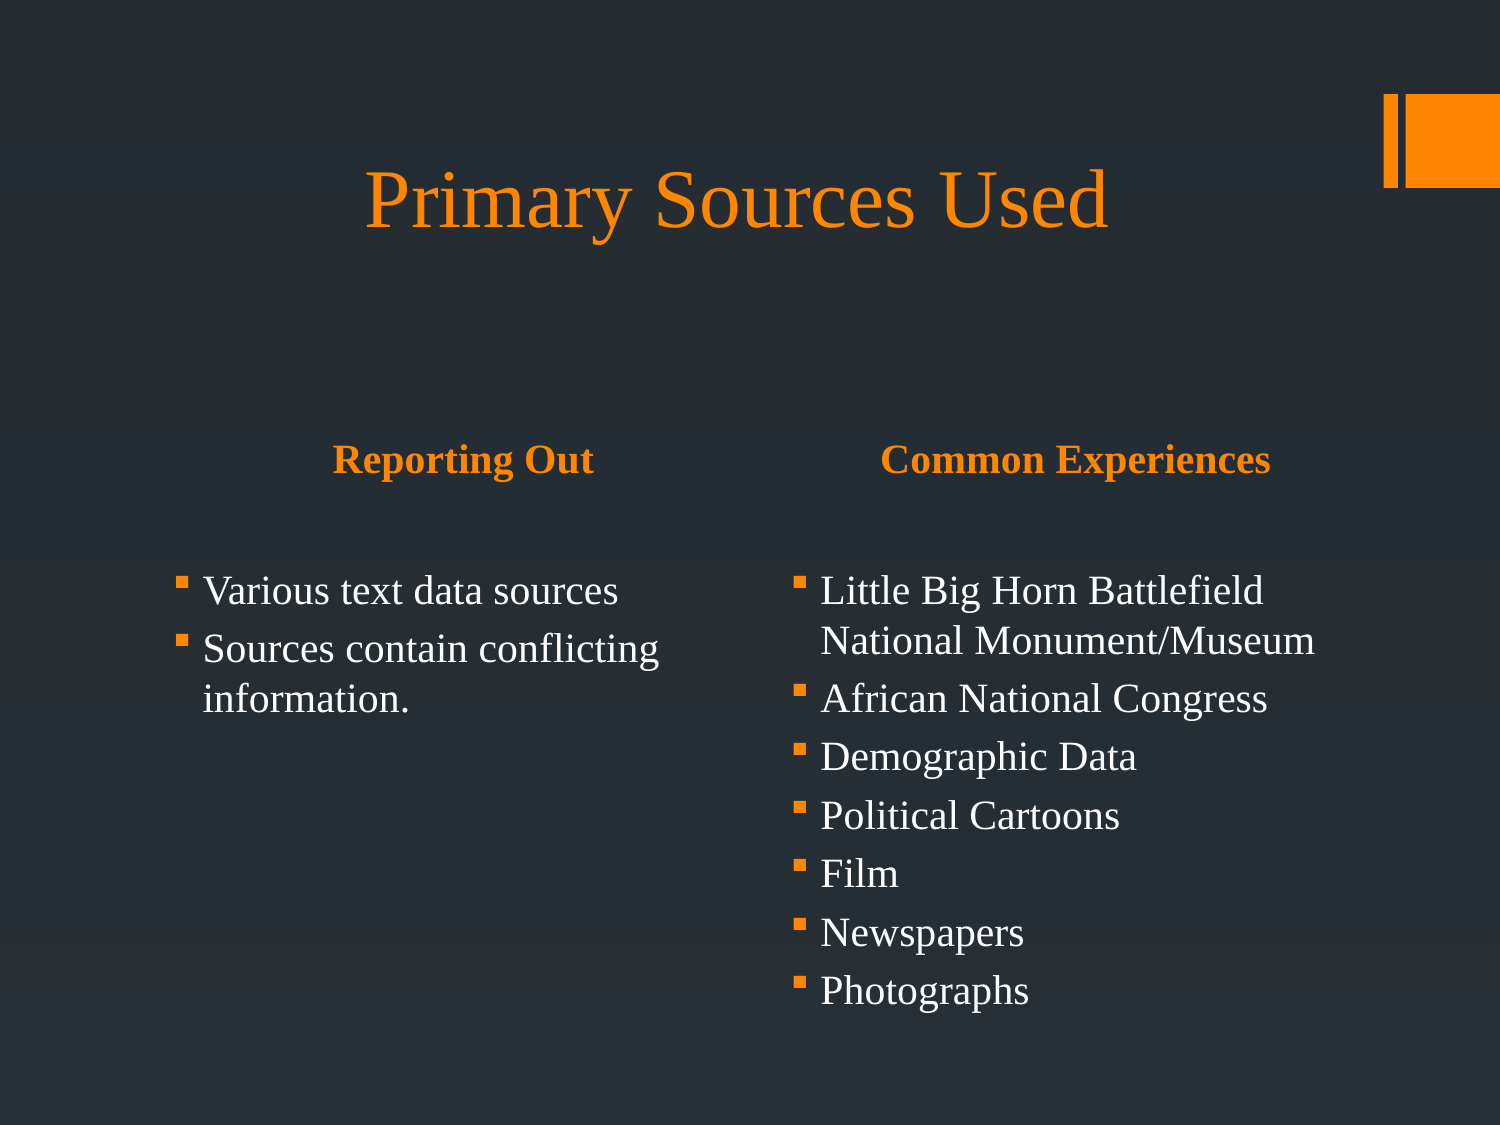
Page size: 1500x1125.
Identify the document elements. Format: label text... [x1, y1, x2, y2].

list Common Experiences [800, 387, 1352, 490]
list Little Big Horn Battlefield National Monument/Museum African National Congress Demographic Data Political Cartoons Film Newspapers Photographs [768, 554, 1353, 1040]
list Reporting Out [187, 387, 740, 490]
title Primary Sources Used [137, 62, 1338, 252]
list Various text data sources Sources contain conflicting information. [150, 554, 735, 1040]
